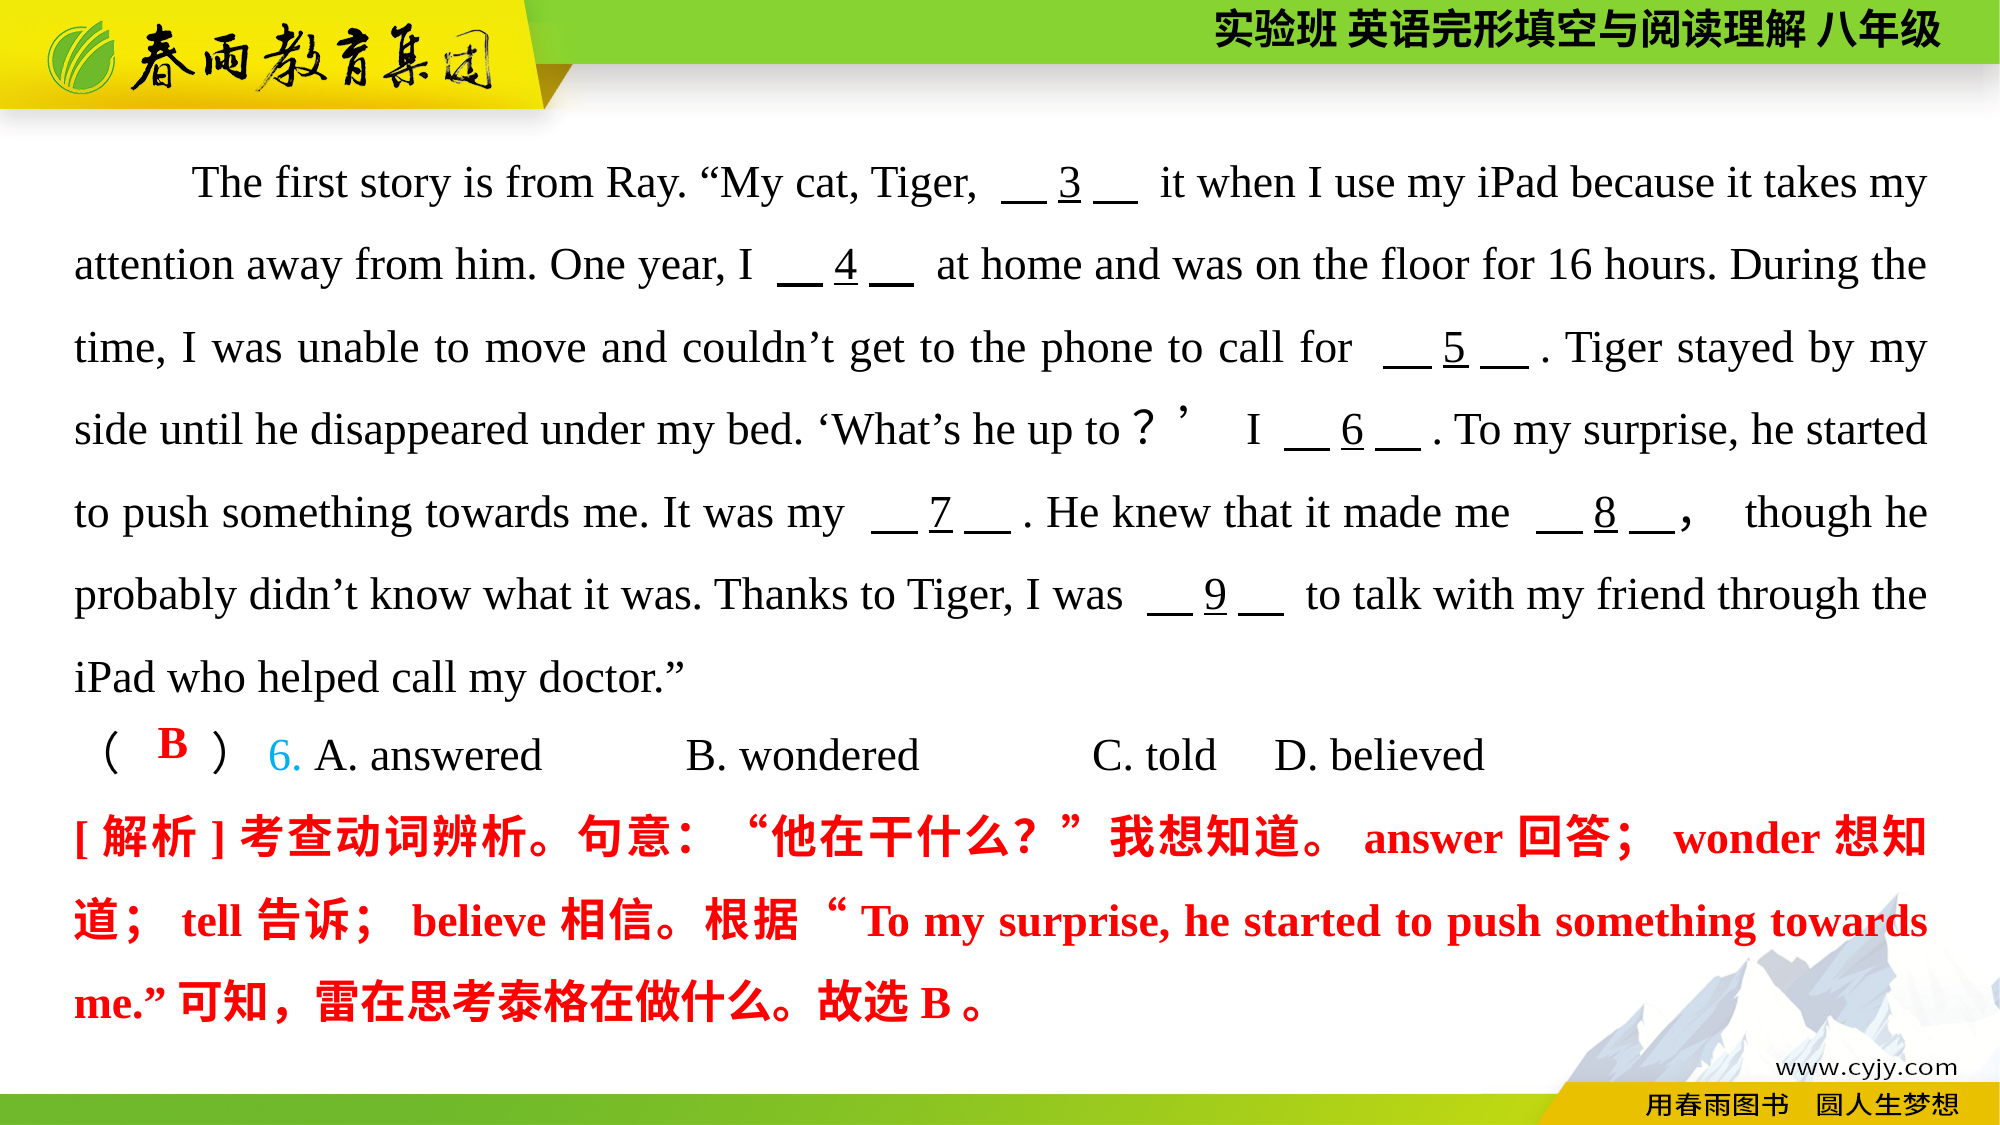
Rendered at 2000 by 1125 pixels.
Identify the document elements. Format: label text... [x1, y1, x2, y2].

text_box （ ）6. A. answered B. wondered C. told D. believed [59, 689, 1944, 773]
list The first story is from Ray. “My cat, Tiger, 3 it when I use my iPad because it takes my attention away from him. One year, I 4 at home and was on the floor for 16 hours. During the time, I was unable to move and couldn’t get to the phone to call for 5 . Tiger stayed by my side until he disappeared under my bed. ‘What’s he up to？’ I 6 . To my surprise, he started to push something towards me. It was my 7 . He knew that it made me 8 ， though he probably didn’t know what it was. Thanks to Tiger, I was 9 to talk with my friend through the iPad who helped call my doctor.” [59, 116, 1944, 689]
text_box B [142, 704, 203, 773]
picture [0, 0, 2000, 1125]
text_box [解析]考查动词辨析。句意：“他在干什么？”我想知道。answer回答；wonder想知道；tell告诉；believe相信。根据“To my surprise, he started to push something towards me.”可知，雷在思考泰格在做什么。故选B。 [59, 773, 1944, 1036]
